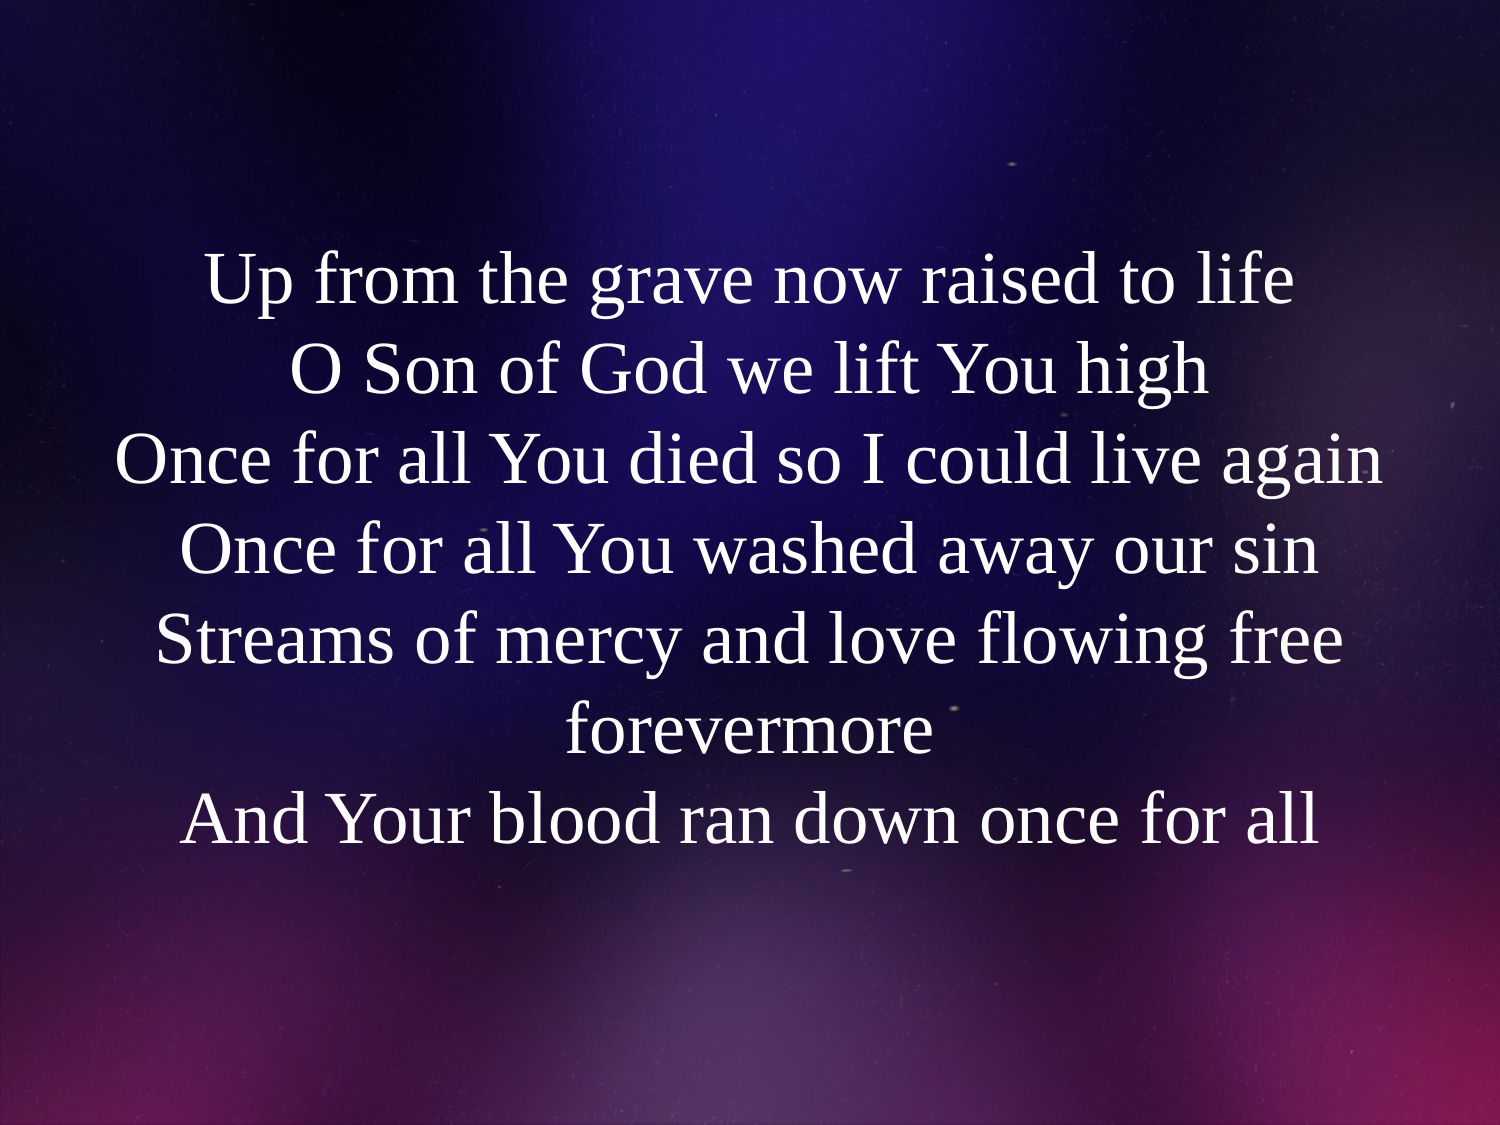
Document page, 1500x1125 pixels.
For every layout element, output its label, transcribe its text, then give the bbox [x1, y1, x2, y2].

picture [0, 0, 1500, 1125]
title Up from the grave now raised to life O Son of God we lift You high Once for all You died so I could live again Once for all You washed away our sin Streams of mercy and love flowing free forevermore And Your blood ran down once for all [50, 450, 1450, 638]
